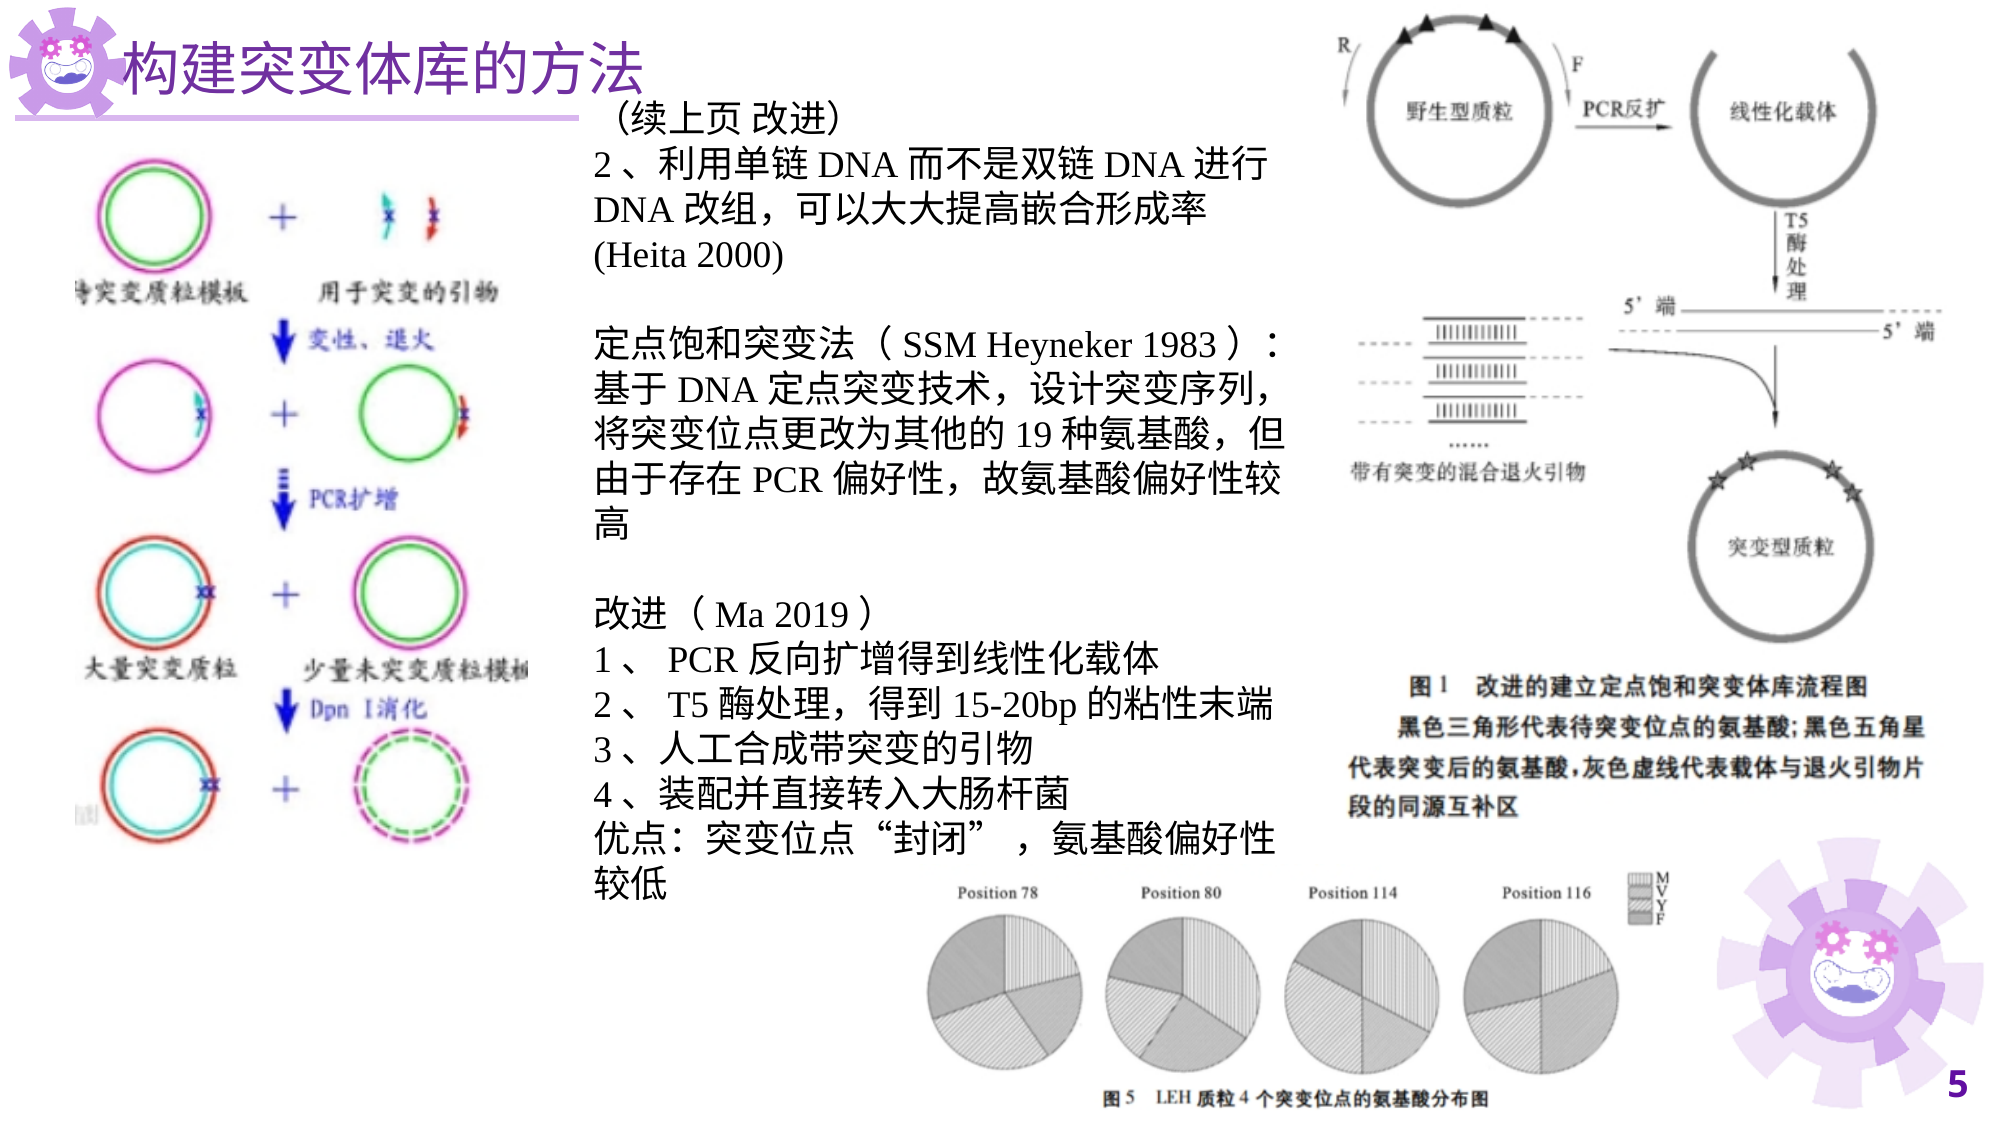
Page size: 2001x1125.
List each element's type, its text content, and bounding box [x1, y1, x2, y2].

picture [919, 864, 1686, 1125]
text_box 构建突变体库的方法 [140, 24, 670, 110]
picture [1329, 2, 1984, 819]
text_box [1659, 792, 2000, 1125]
picture [0, 0, 147, 140]
text_box （续上页 改进） 2、利用单链DNA而不是双链DNA进行DNA改组，可以大大提高嵌合形成率(Heita 2000) 定点饱和突变法（SSM Heyneker 1983）： 基于DNA定点突变技术，设计突变序列，将突变位点更改为其他的19种氨基酸，但由于存在PCR偏好性，故氨基酸偏好性较高 改进（Ma 2019） 1、PCR反向扩增得到线性化载体 2、T5酶处理，得到15-20bp的粘性末端 3、人工合成带突变的引物 4、装配并直接转入大肠杆菌 优点：突变位点“封闭” ，氨基酸偏好性较低 [578, 87, 1303, 913]
picture [75, 148, 528, 851]
